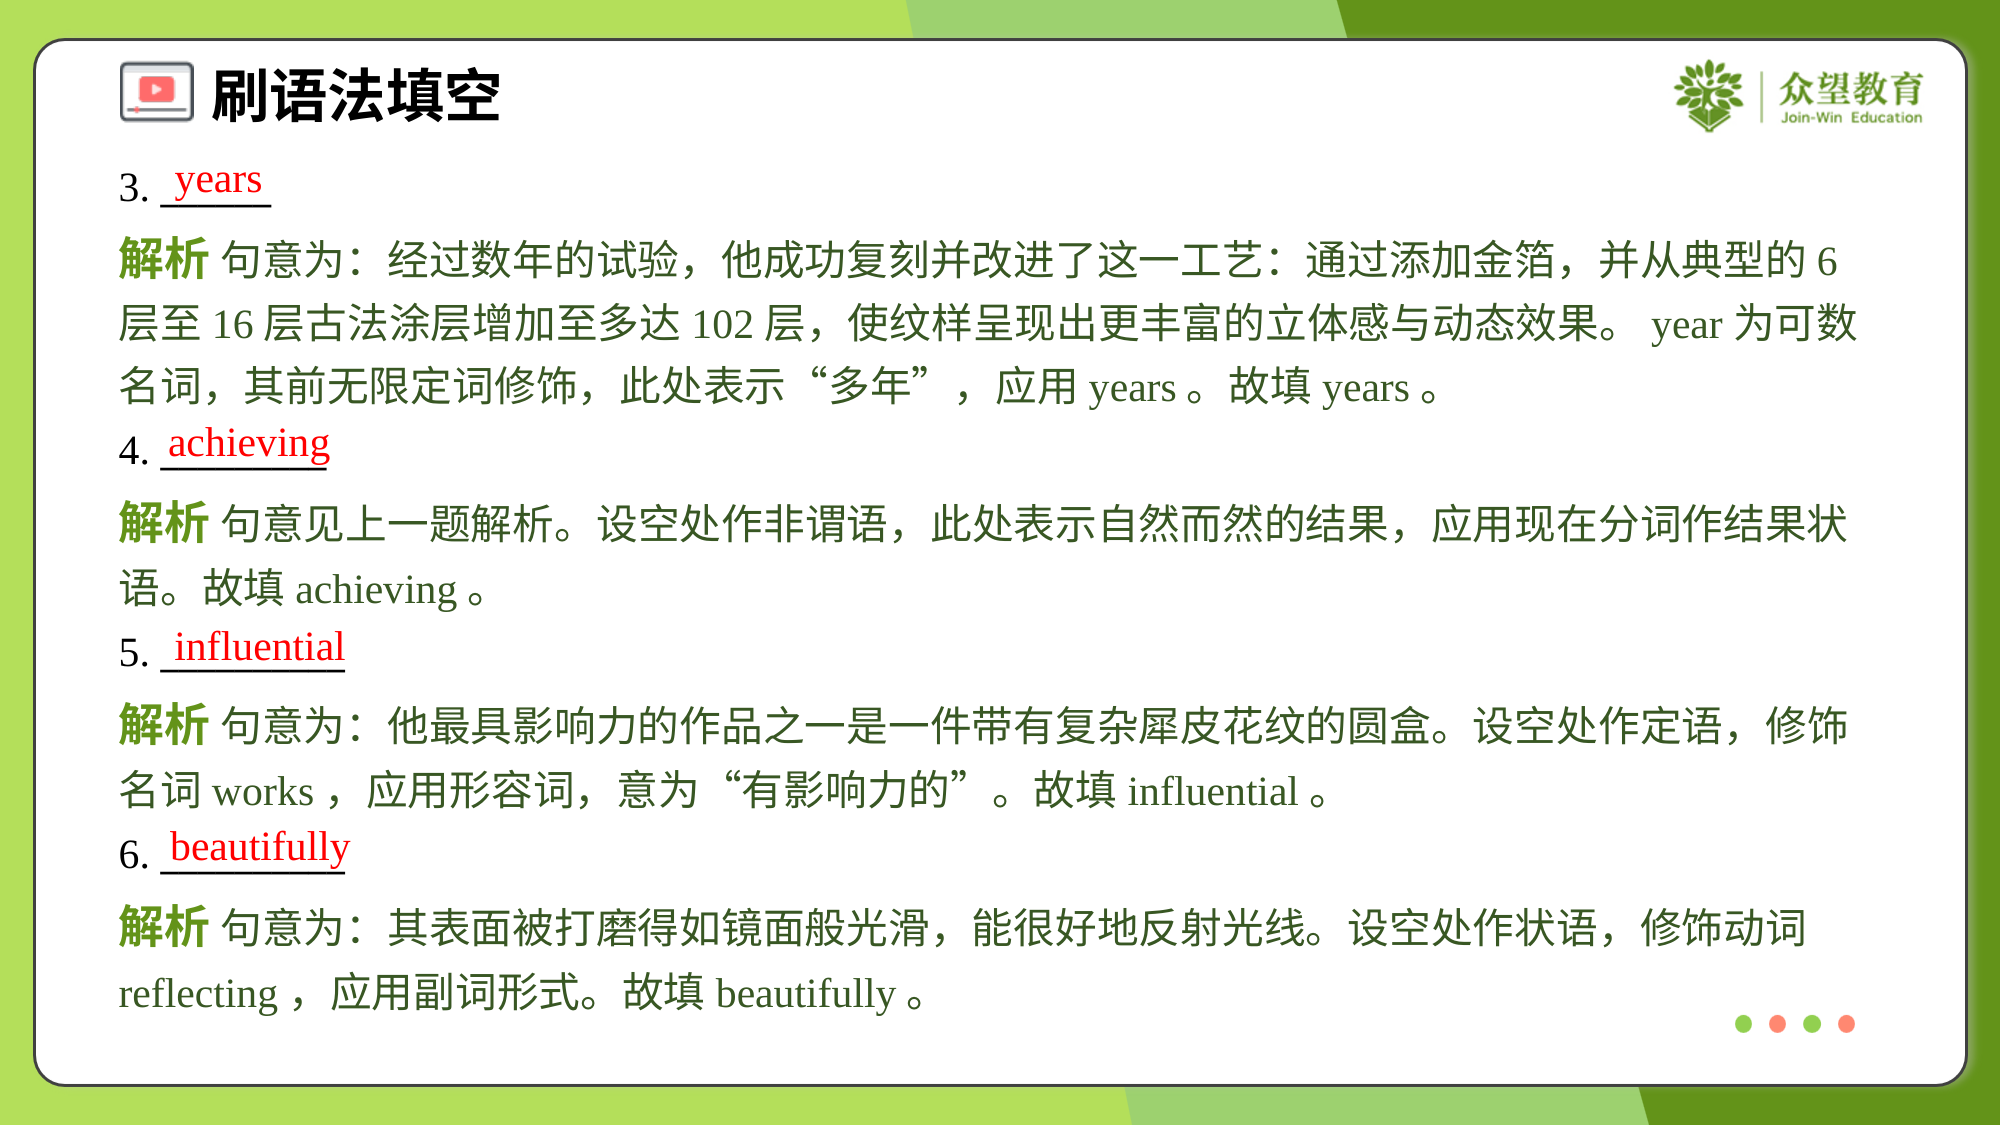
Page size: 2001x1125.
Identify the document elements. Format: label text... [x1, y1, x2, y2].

text_box influential [170, 606, 350, 665]
text_box 解析 句意为：经过数年的试验，他成功复刻并改进了这一工艺：通过添加金箔，并从典型的6层至16层古法涂层增加至多达102层，使纹样呈现出更丰富的立体感与动态效果。year为可数名词，其前无限定词修饰，此处表示“多年”，应用years。故填years。 [118, 215, 1883, 405]
text_box 4. _________ [118, 410, 1883, 468]
text_box beautifully [165, 806, 356, 865]
text_box 6. __________ [118, 814, 1883, 872]
text_box 3. ______ [118, 146, 1883, 204]
text_box 5. __________ [118, 612, 1883, 670]
picture [0, 0, 2000, 1125]
text_box years [170, 138, 268, 197]
text_box 解析 句意为：其表面被打磨得如镜面般光滑，能很好地反射光线。设空处作状语，修饰动词reflecting，应用副词形式。故填beautifully。 [118, 884, 1883, 1011]
text_box 解析 句意为：他最具影响力的作品之一是一件带有复杂犀皮花纹的圆盒。设空处作定语，修饰名词works，应用形容词，意为“有影响力的”。故填influential。 [118, 682, 1883, 809]
text_box 解析 句意见上一题解析。设空处作非谓语，此处表示自然而然的结果，应用现在分词作结果状语。故填achieving。 [118, 480, 1883, 607]
text_box achieving [163, 402, 335, 460]
